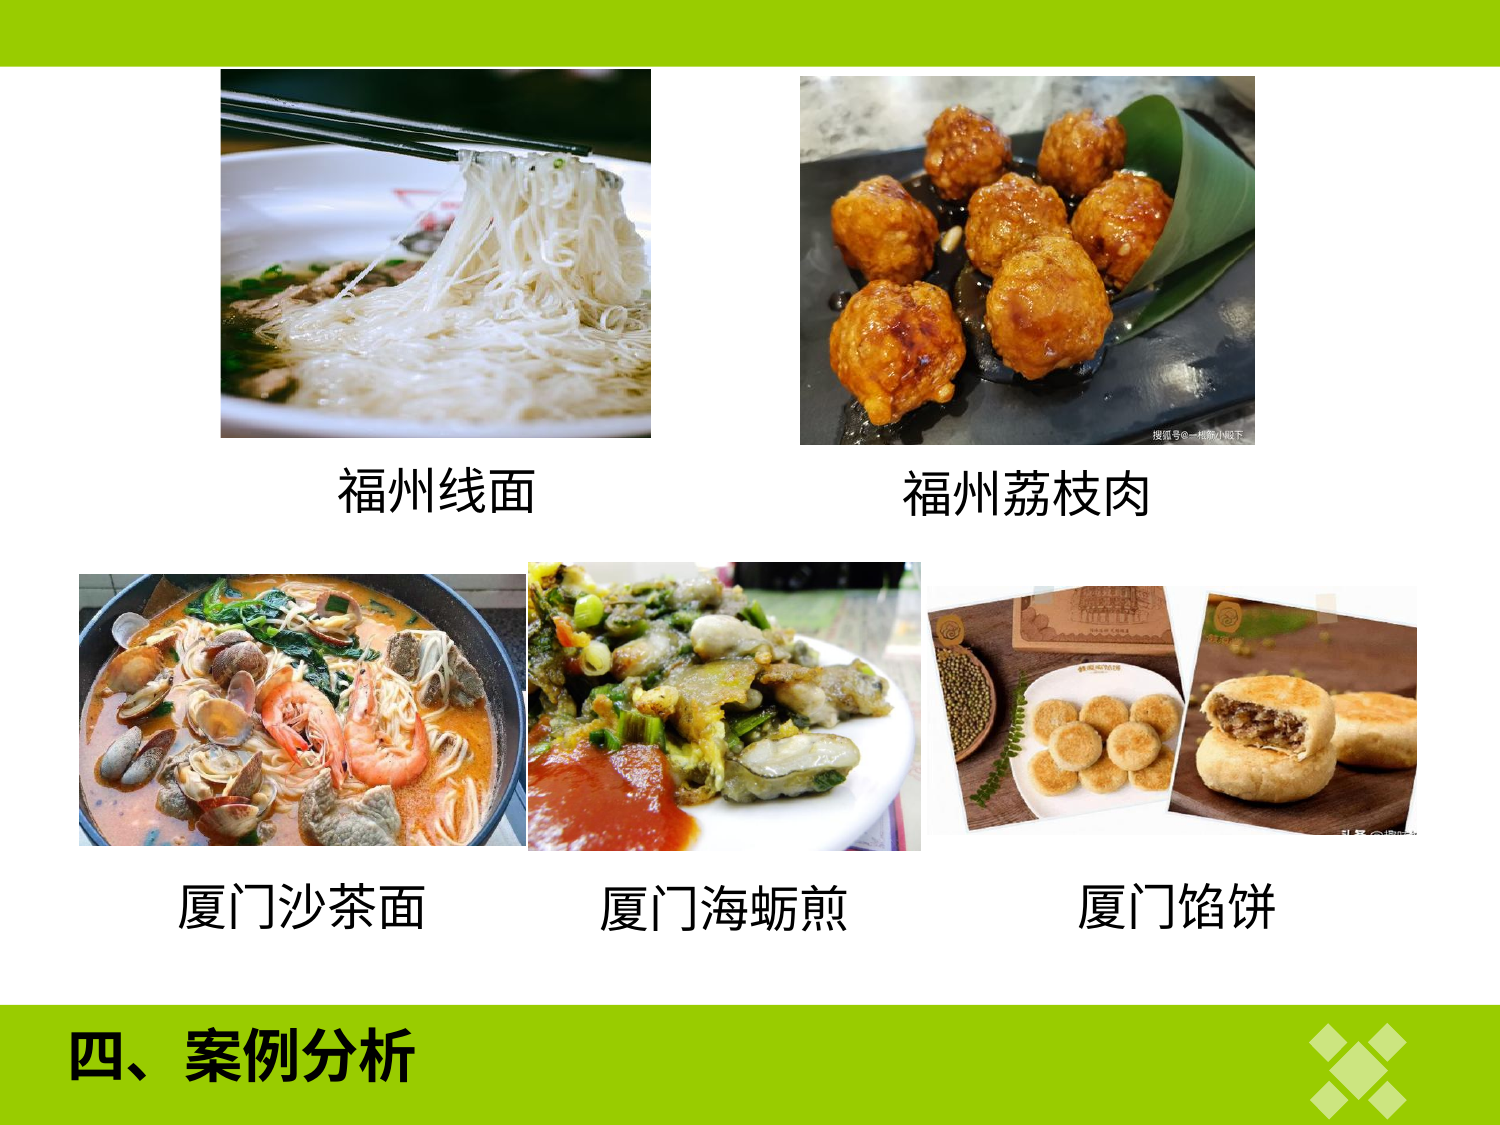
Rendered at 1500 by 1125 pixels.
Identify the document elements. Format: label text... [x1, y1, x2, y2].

text_box 厦门海蛎煎 [528, 869, 921, 945]
picture [528, 562, 1418, 851]
picture [800, 76, 1256, 445]
text_box 四、案例分析 [53, 1011, 1258, 1097]
text_box 厦门沙茶面 [79, 868, 526, 943]
text_box 福州荔枝肉 [800, 454, 1255, 530]
picture [220, 69, 656, 438]
picture [79, 574, 526, 847]
text_box 厦门馅饼 [938, 868, 1417, 943]
text_box 福州线面 [220, 451, 656, 527]
